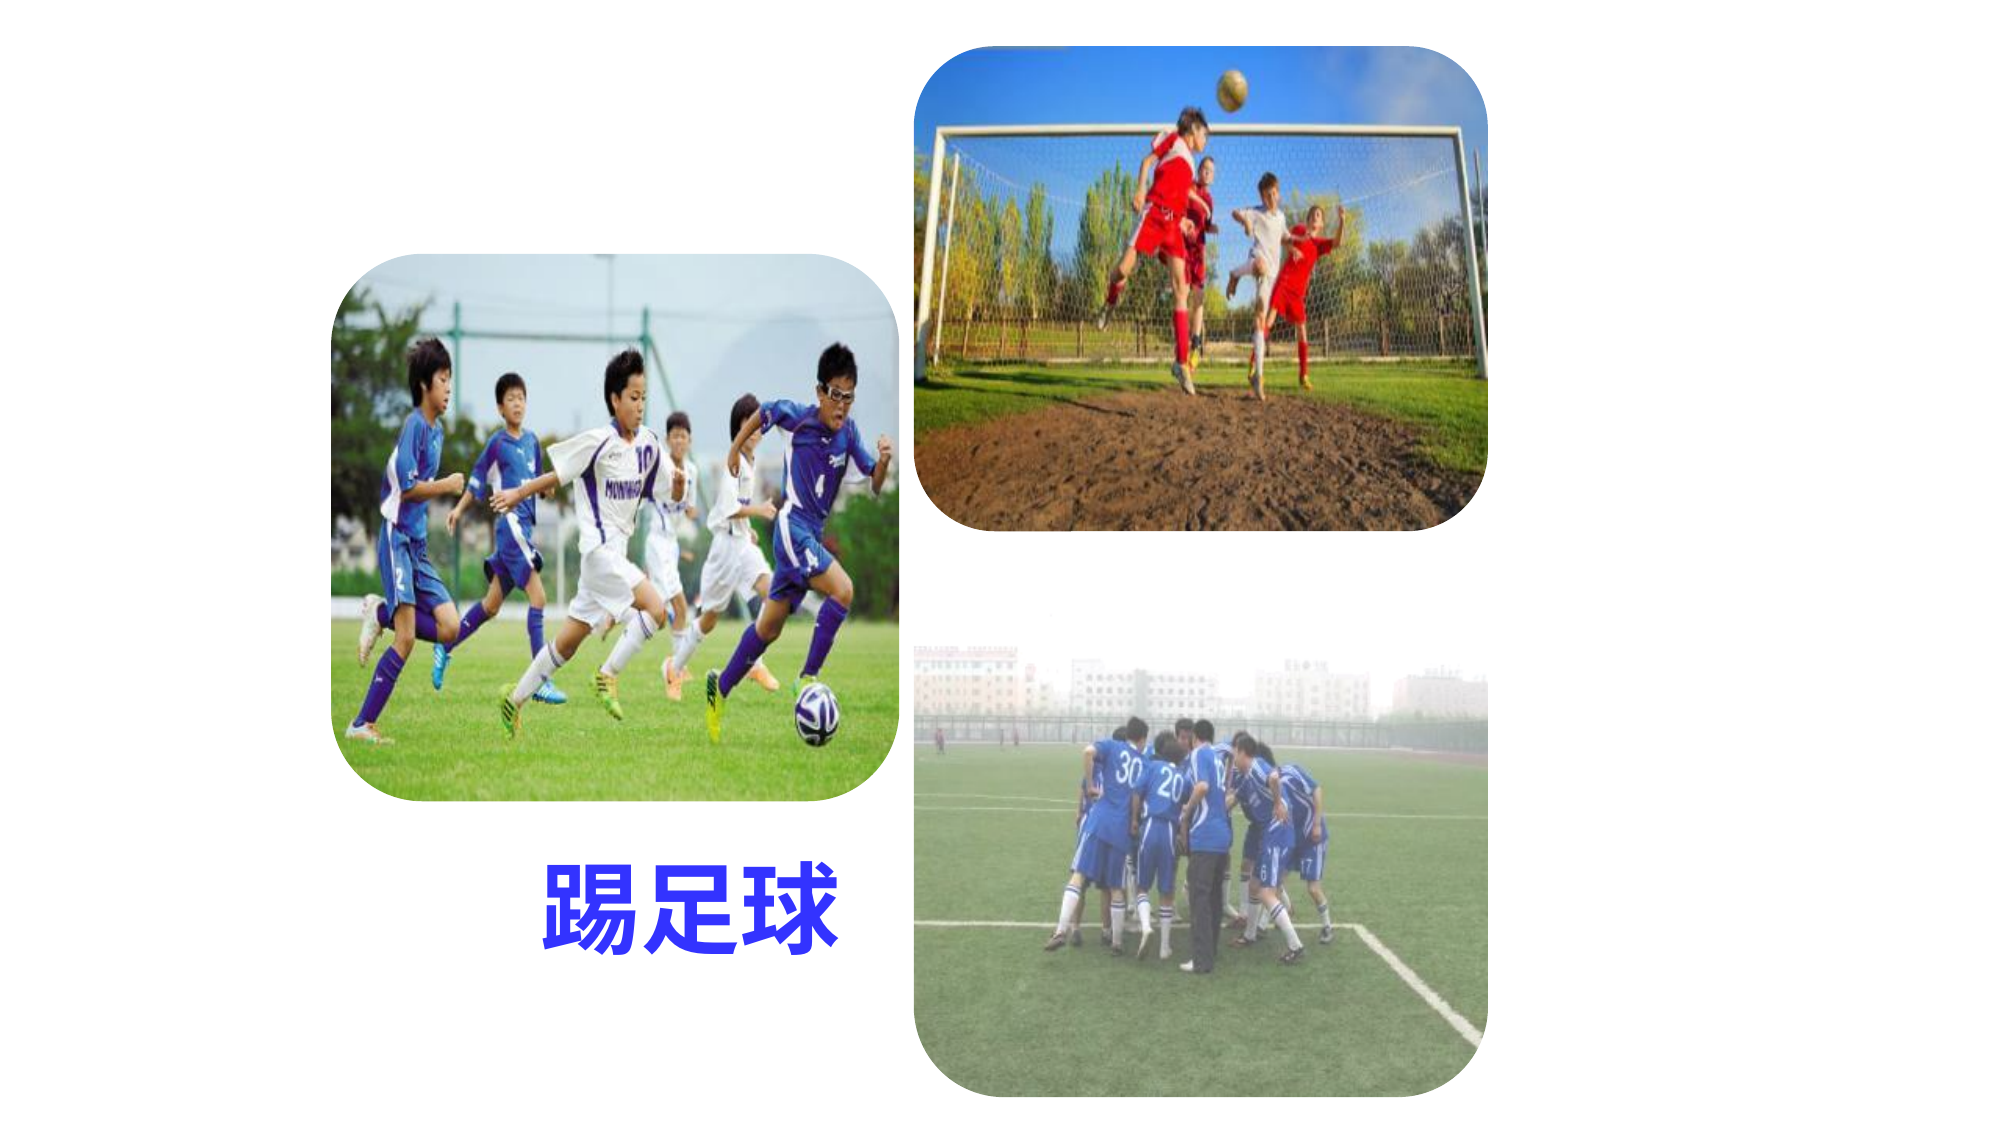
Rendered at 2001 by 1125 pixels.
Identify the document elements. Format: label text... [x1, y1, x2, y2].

text_box 踢足球 [525, 838, 856, 974]
picture [913, 554, 1488, 1098]
picture [913, 46, 1488, 532]
picture [331, 253, 900, 802]
